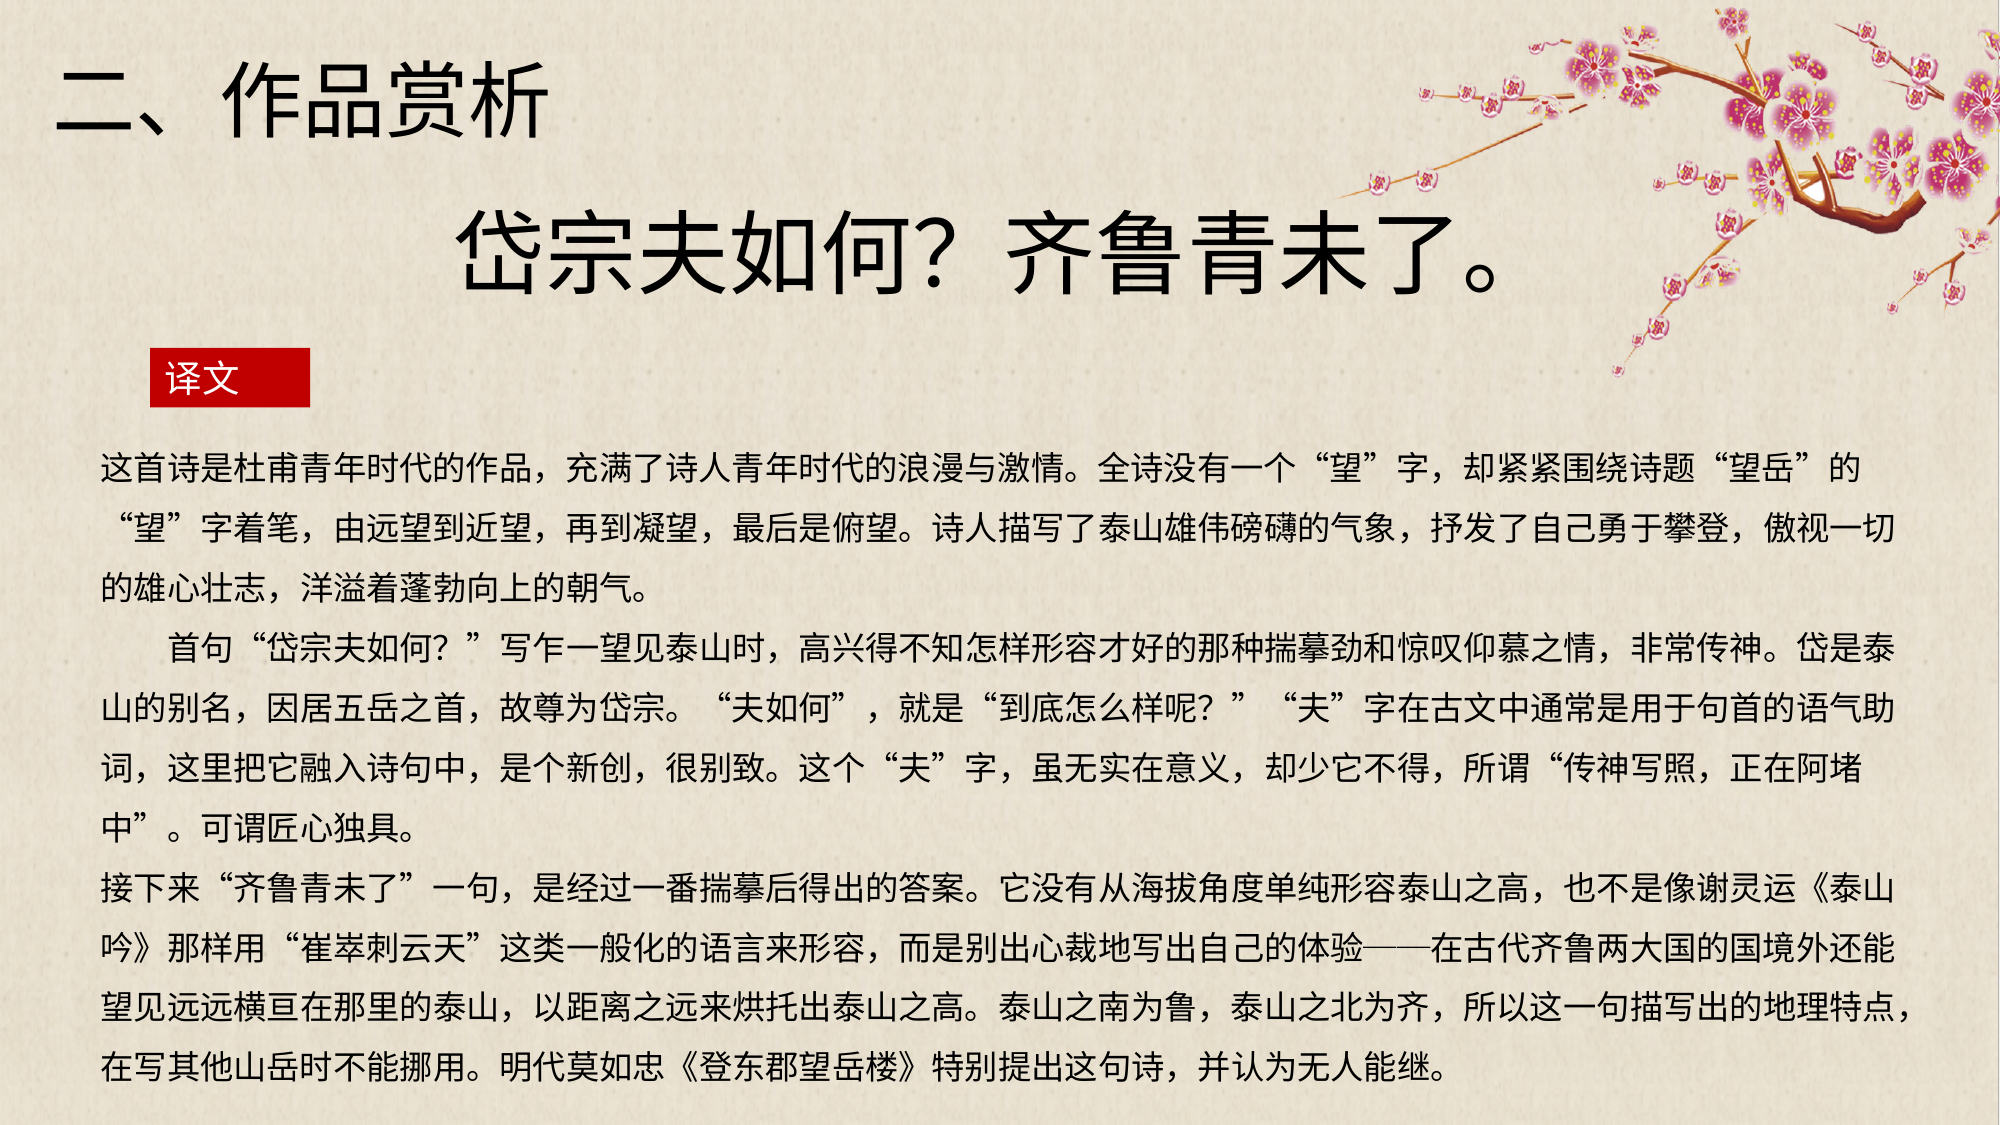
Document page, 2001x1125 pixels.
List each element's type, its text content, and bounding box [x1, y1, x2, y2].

text_box 这首诗是杜甫青年时代的作品，充满了诗人青年时代的浪漫与激情。全诗没有一个“望”字，却紧紧围绕诗题“望岳”的“望”字着笔，由远望到近望，再到凝望，最后是俯望。诗人描写了泰山雄伟磅礴的气象，抒发了自己勇于攀登，傲视一切的雄心壮志，洋溢着蓬勃向上的朝气。 首句“岱宗夫如何？”写乍一望见泰山时，高兴得不知怎样形容才好的那种揣摹劲和惊叹仰慕之情，非常传神。岱是泰山的别名，因居五岳之首，故尊为岱宗。“夫如何”，就是“到底怎么样呢？”“夫”字在古文中通常是用于句首的语气助词，这里把它融入诗句中，是个新创，很别致。这个“夫”字，虽无实在意义，却少它不得，所谓“传神写照，正在阿堵中”。可谓匠心独具。 接下来“齐鲁青未了”一句，是经过一番揣摹后得出的答案。它没有从海拔角度单纯形容泰山之高，也不是像谢灵运《泰山吟》那样用“崔崒刺云天”这类一般化的语言来形容，而是别出心裁地写出自己的体验──在古代齐鲁两大国的国境外还能望见远远横亘在那里的泰山，以距离之远来烘托出泰山之高。泰山之南为鲁，泰山之北为齐，所以这一句描写出的地理特点，在写其他山岳时不能挪用。明代莫如忠《登东郡望岳楼》特别提出这句诗，并认为无人能继。 [85, 420, 1927, 1125]
text_box 二、作品赏析 [38, 40, 1111, 156]
picture [0, 0, 2001, 1125]
text_box 译文 [150, 347, 311, 408]
text_box 岱宗夫如何？齐鲁青未了。 [439, 188, 1333, 314]
